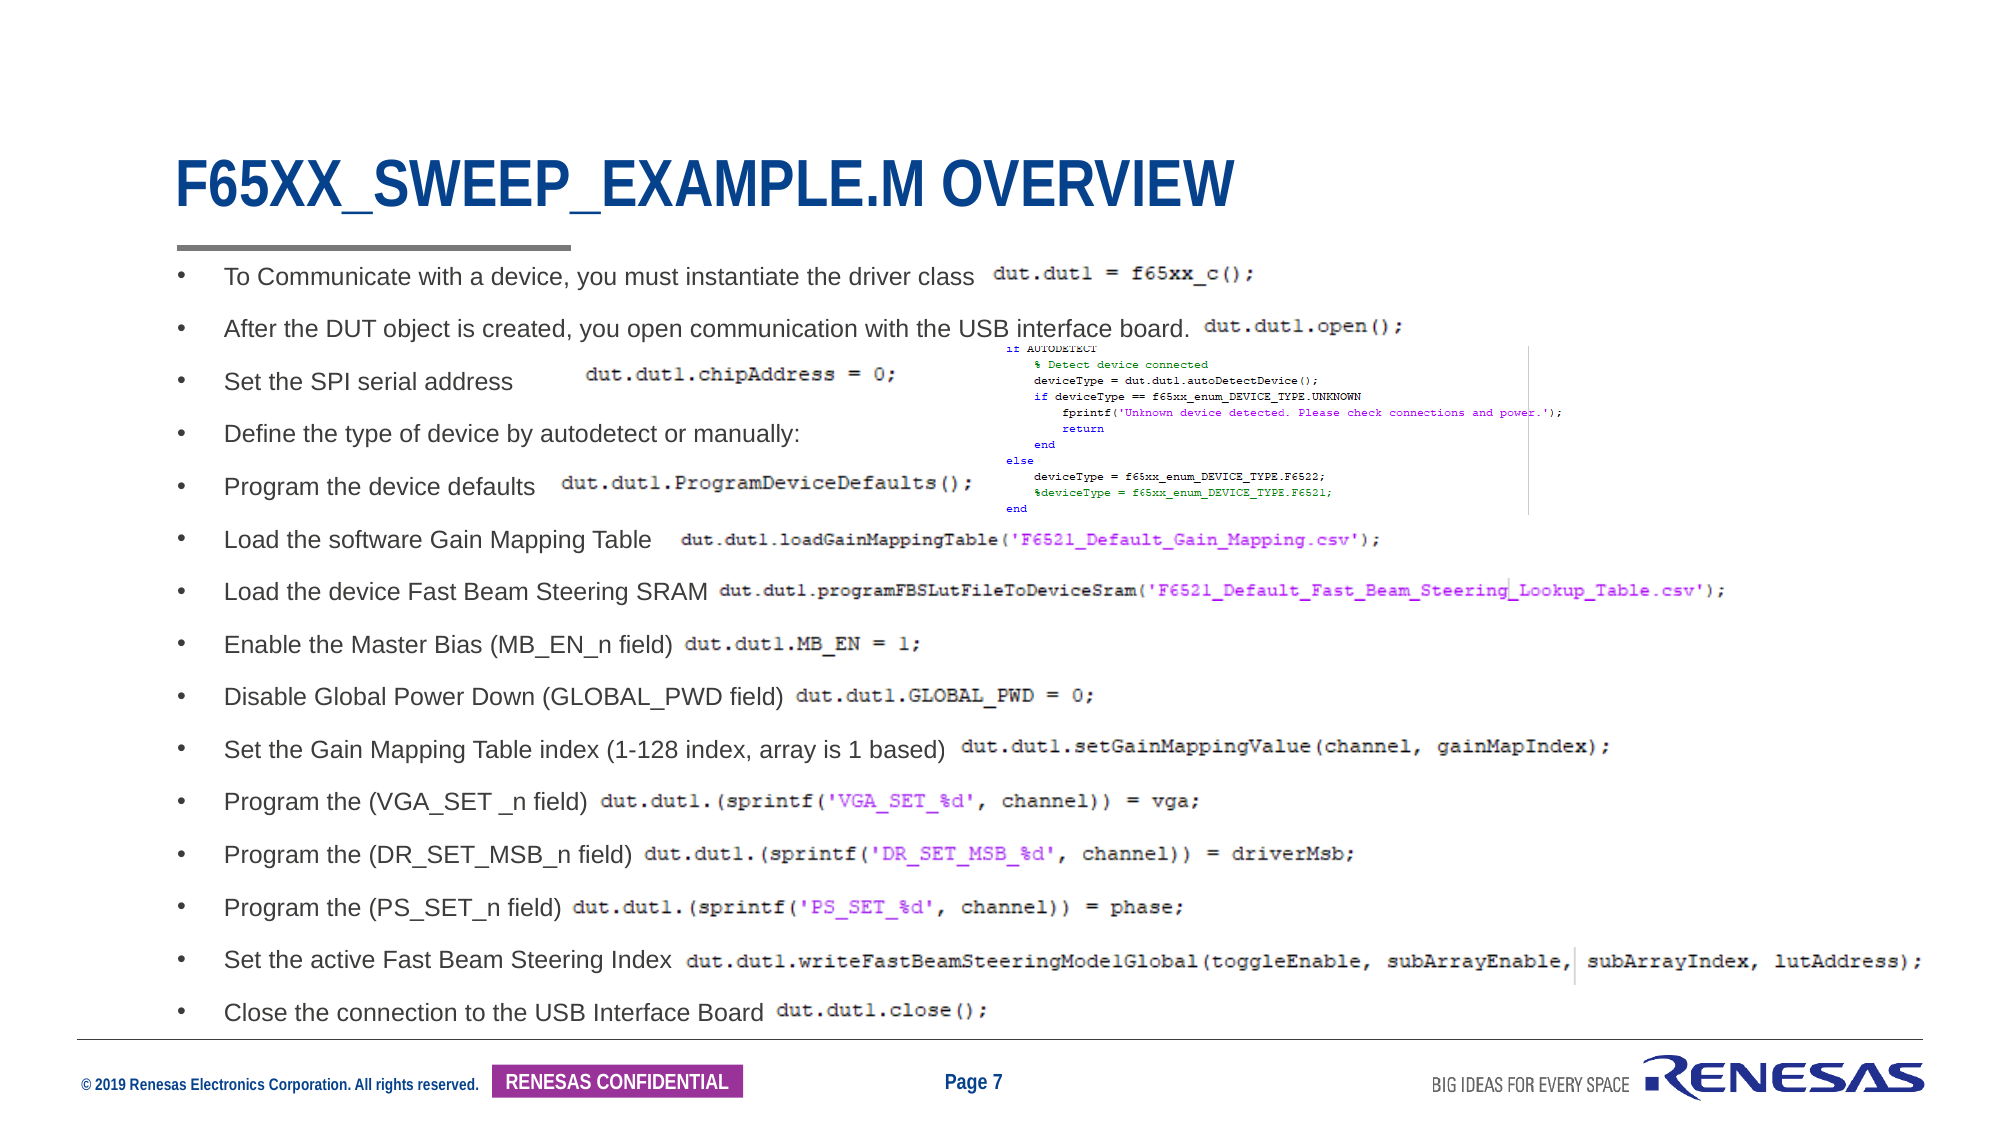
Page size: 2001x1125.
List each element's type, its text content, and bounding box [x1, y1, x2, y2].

picture [677, 947, 1937, 986]
picture [674, 526, 1390, 559]
picture [944, 727, 1636, 767]
list To Communicate with a device, you must instantiate the driver class. After the DUT object is created, you open communication with the USB interface board. Set the SPI serial address Define the type of device by autodetect or manually: Program the device defaults Load the software Gain Mapping Table Load the device Fast Beam Steering SRAM Enable the Master Bias (MB_EN_n field) Disable Global Power Down (GLOBAL_PWD field) Set the Gain Mapping Table index (1-128 index, array is 1 based) Program the (VGA_SET _n field) Program the (DR_SET_MSB_n field) Program the (PS_SET_n field) Set the active Fast Beam Steering Index Close the connection to the USB Interface Board [177, 254, 1654, 1125]
picture [1001, 309, 1566, 516]
picture [784, 681, 1103, 715]
picture [763, 989, 993, 1031]
picture [596, 788, 1210, 818]
picture [676, 626, 931, 660]
picture [565, 890, 1191, 928]
title f65xx_Sweep_Example.m overview [175, 146, 1653, 222]
picture [976, 254, 1267, 291]
picture [631, 839, 1369, 870]
picture [552, 465, 990, 507]
picture [715, 578, 1732, 602]
picture [580, 358, 915, 397]
picture [1654, 1049, 1933, 1106]
